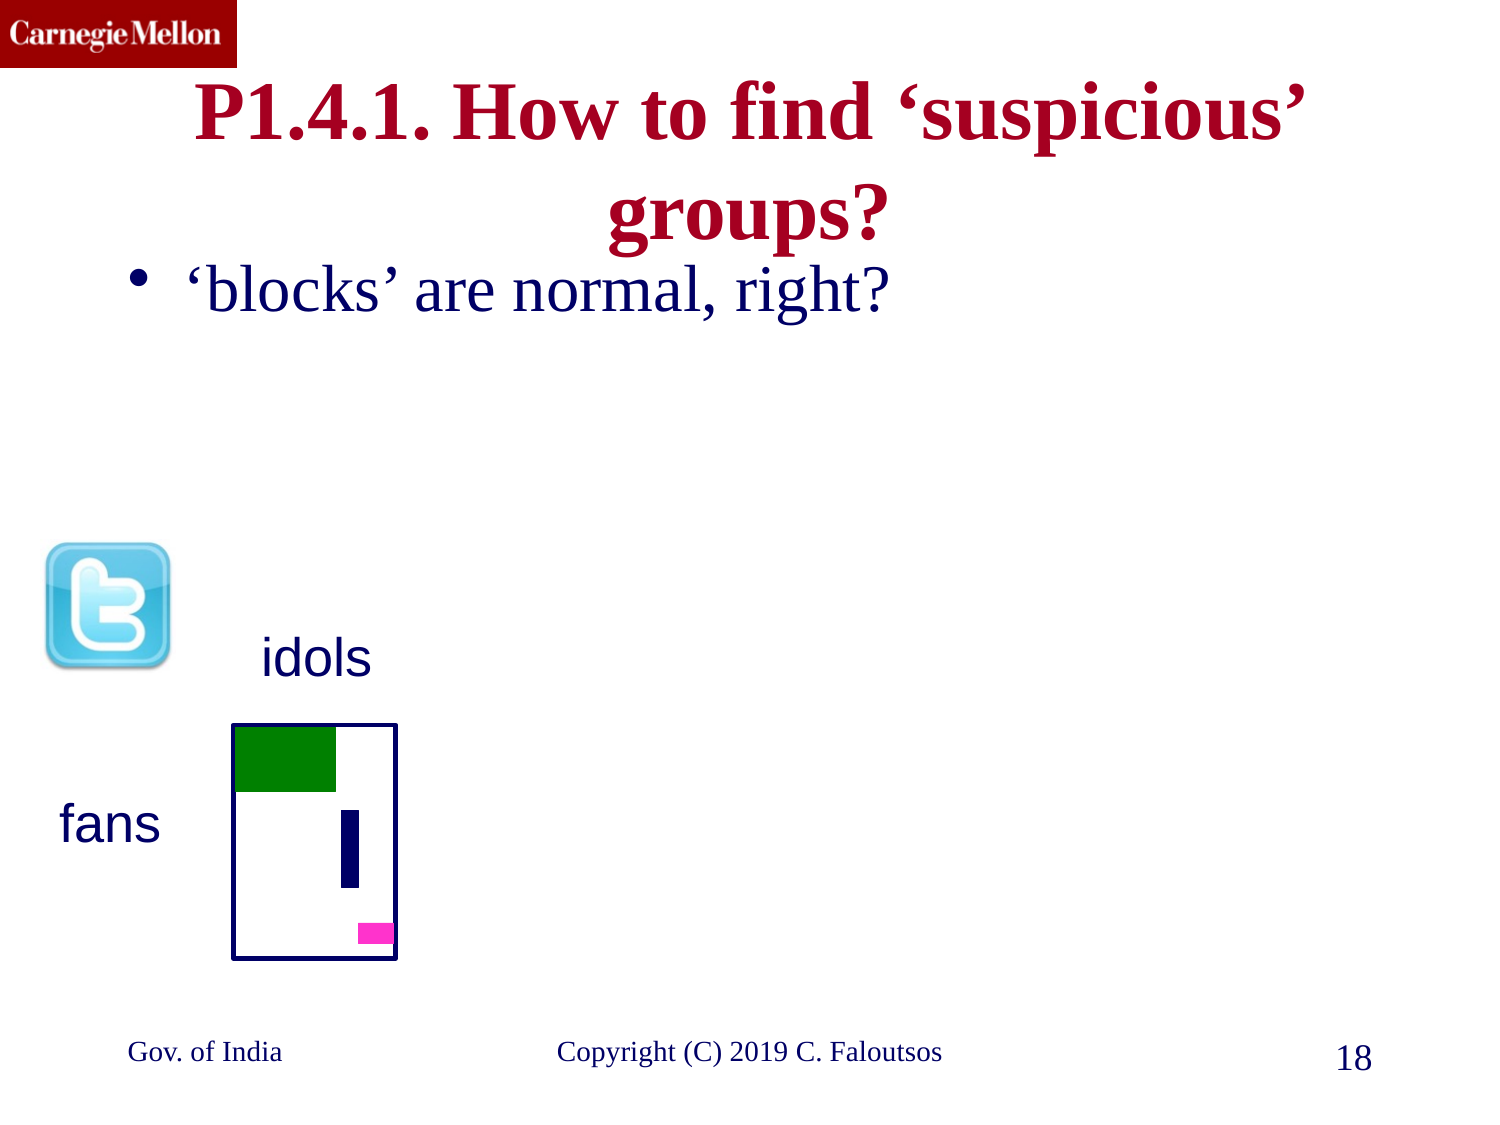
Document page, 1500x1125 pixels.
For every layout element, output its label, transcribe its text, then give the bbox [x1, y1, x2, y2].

title P1.4.1. How to find ‘suspicious’ groups? [112, 99, 1388, 213]
footer Copyright (C) 2019 C. Faloutsos [512, 1024, 988, 1101]
picture [0, 0, 237, 68]
text_box idols [246, 614, 388, 695]
slide_number 18 [1074, 1024, 1388, 1101]
picture [40, 539, 176, 675]
text_box fans [44, 781, 178, 861]
slide_number Gov. of India [112, 1024, 426, 1101]
list ‘blocks’ are normal, right? [112, 237, 1388, 1001]
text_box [233, 724, 396, 959]
